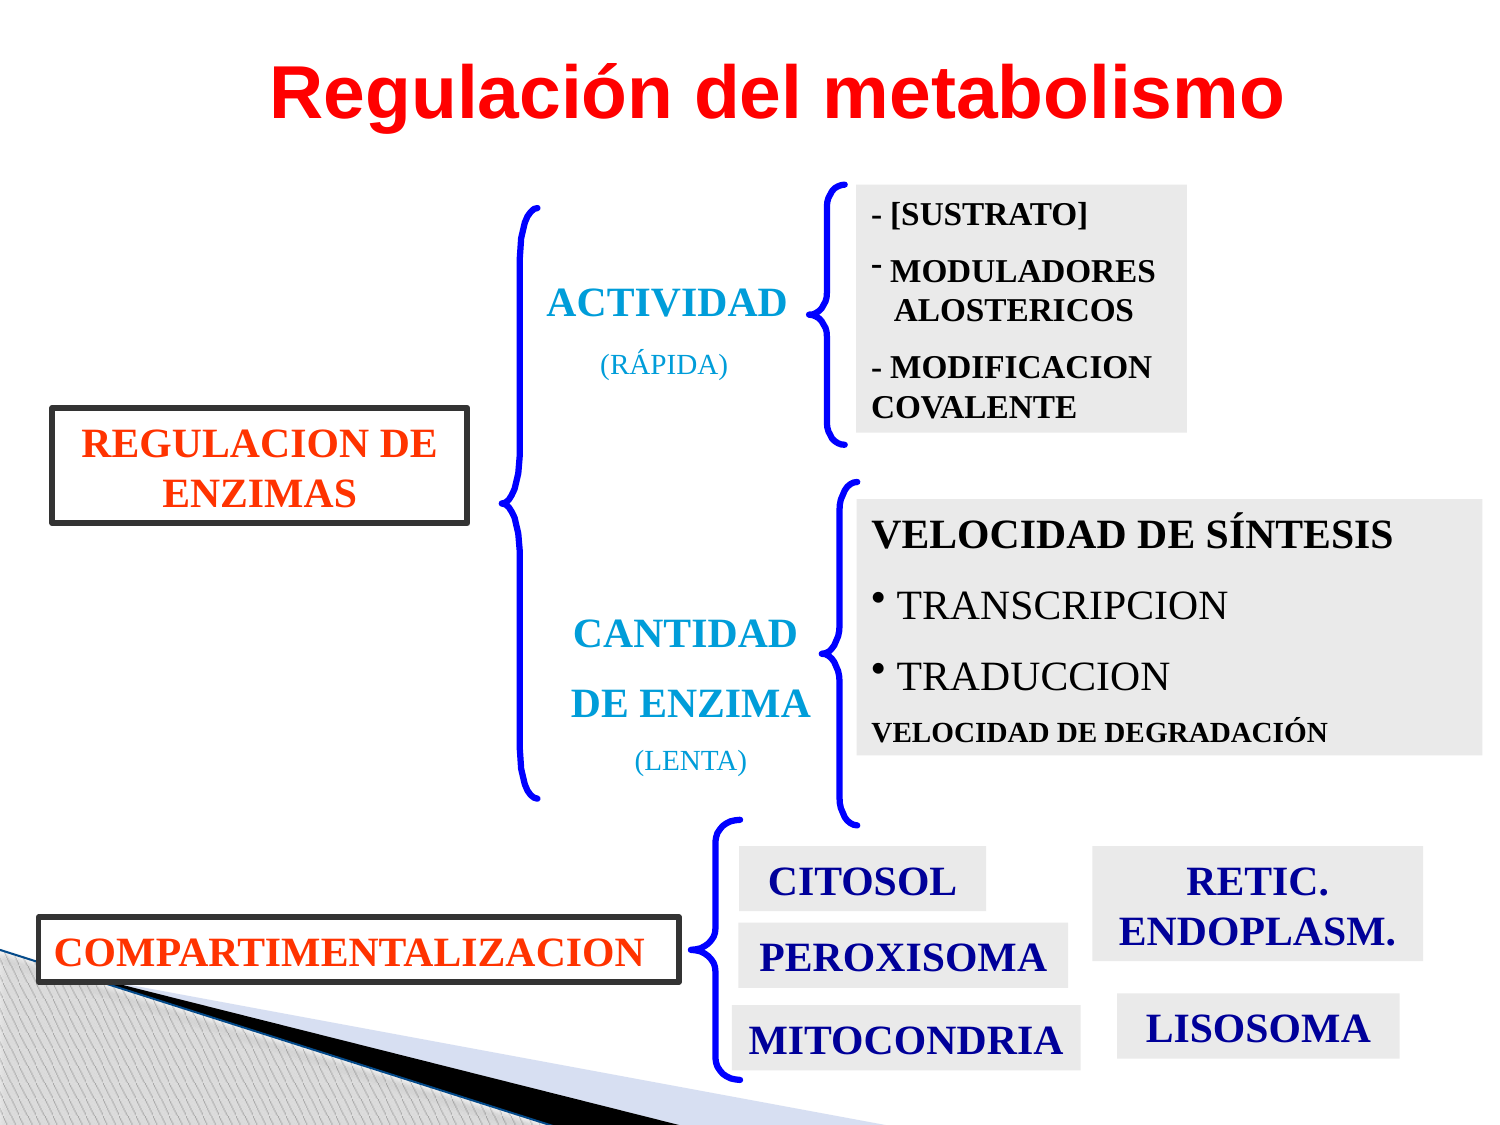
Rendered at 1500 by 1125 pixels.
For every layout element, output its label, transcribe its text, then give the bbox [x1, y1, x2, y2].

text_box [821, 481, 1483, 826]
text_box (RÁPIDA) [585, 338, 744, 388]
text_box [690, 819, 1424, 1081]
text_box CANTIDAD DE ENZIMA (LENTA) [538, 597, 815, 784]
text_box COMPARTIMENTALIZACION [38, 916, 680, 983]
title Regulación del metabolismo [140, 35, 1416, 142]
text_box [501, 208, 538, 799]
text_box REGULACION DE ENZIMAS [52, 408, 468, 524]
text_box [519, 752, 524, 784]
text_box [808, 184, 1188, 445]
text_box ACTIVIDAD [538, 267, 803, 333]
